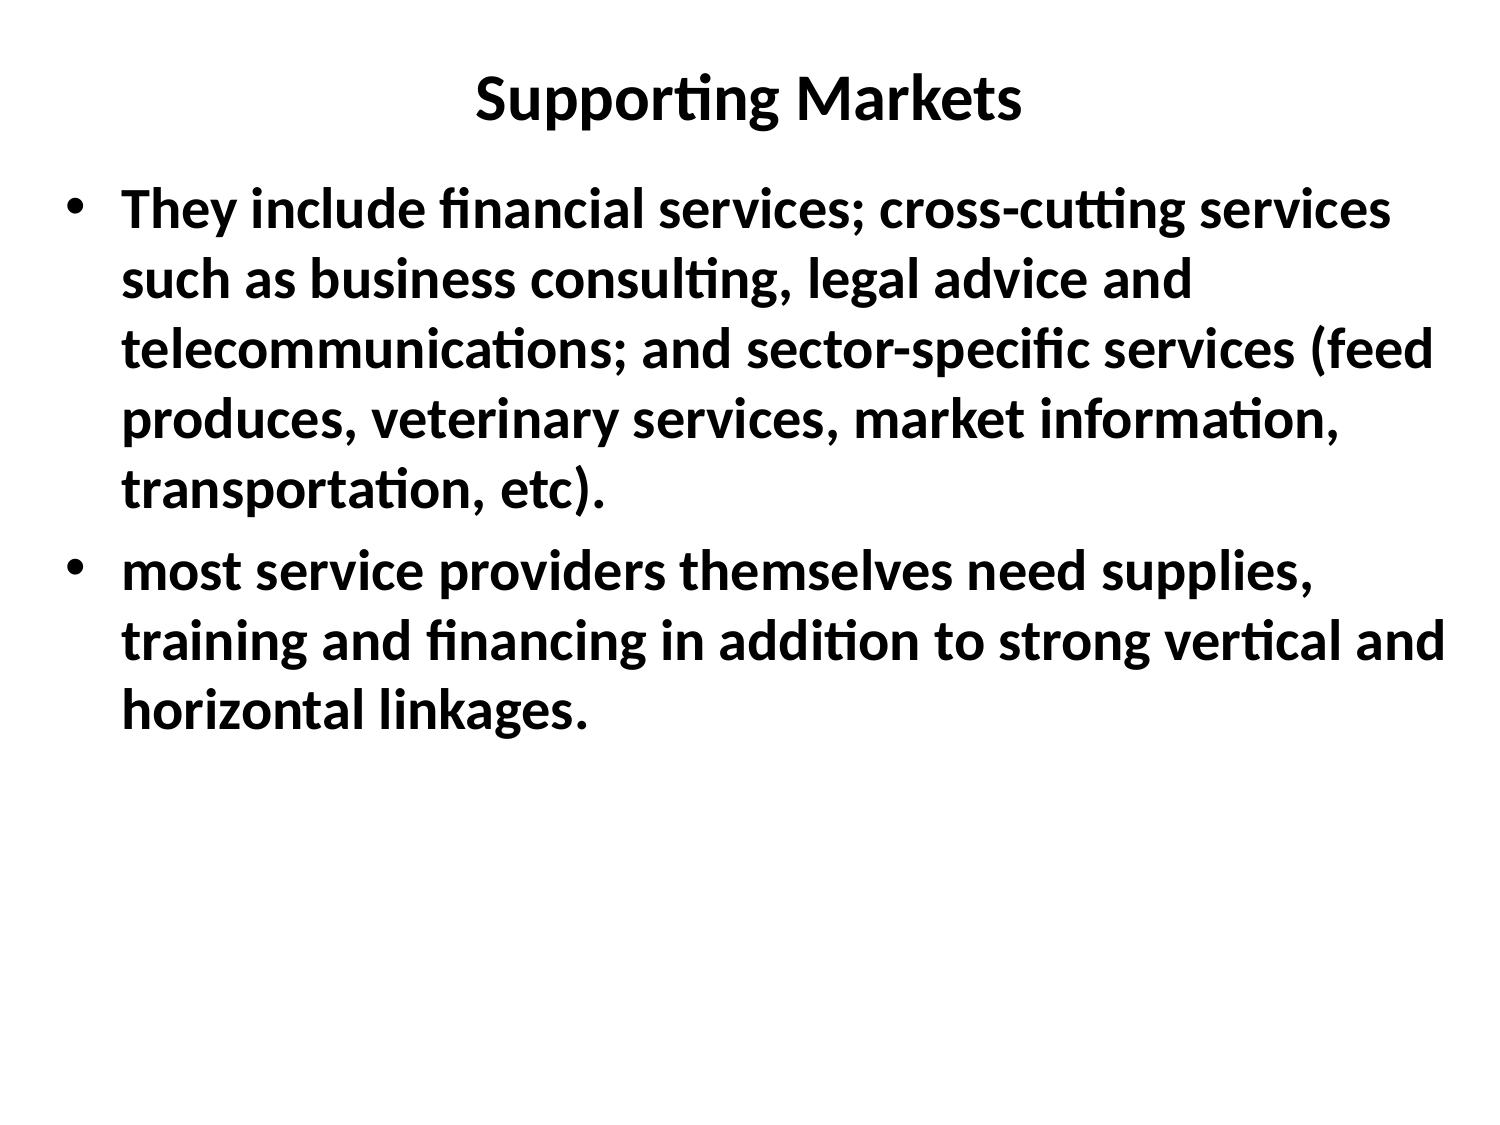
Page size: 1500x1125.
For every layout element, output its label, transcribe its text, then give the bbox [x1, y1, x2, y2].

list They include financial services; cross-cutting services such as business consulting, legal advice and telecommunications; and sector-specific services (feed produces, veterinary services, market information, transportation, etc). most service providers themselves need supplies, training and financing in addition to strong vertical and horizontal linkages. [50, 162, 1475, 1125]
title Supporting Markets [75, 24, 1425, 162]
